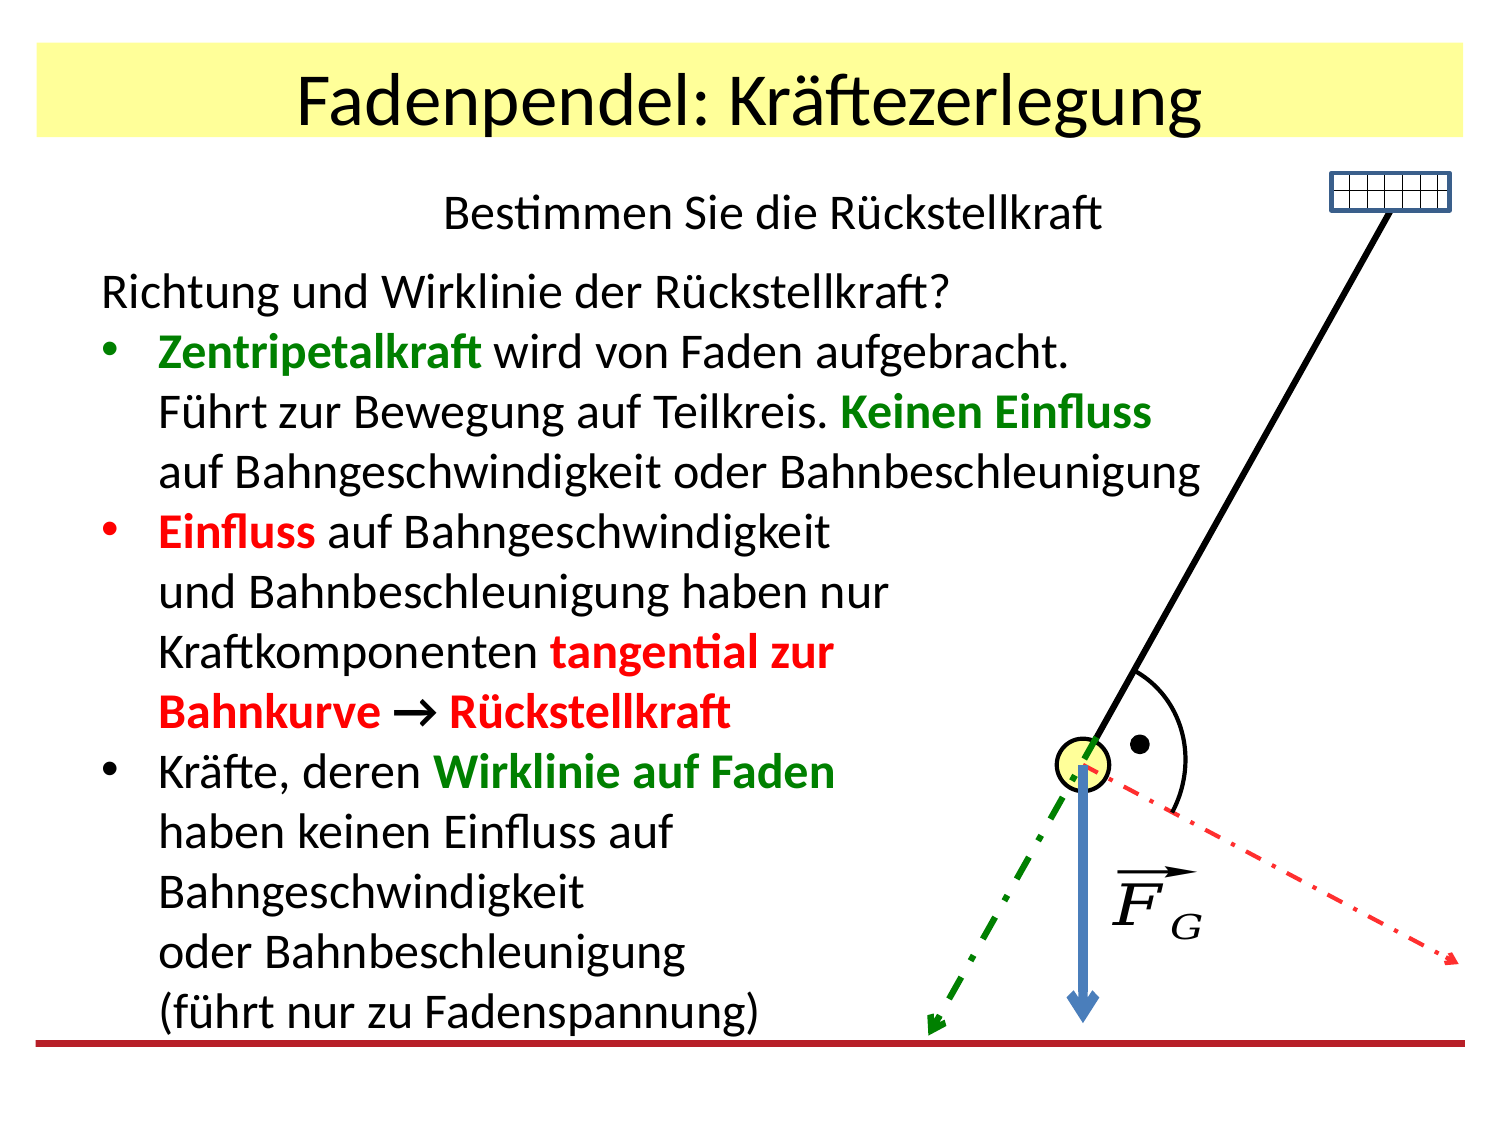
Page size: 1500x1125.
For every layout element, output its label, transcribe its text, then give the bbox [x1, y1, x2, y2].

text_box Bestimmen Sie die Rückstellkraft [428, 171, 1057, 247]
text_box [1056, 172, 1450, 763]
text_box Richtung und Wirklinie der Rückstellkraft? Zentripetalkraft wird von Faden aufgebracht. Führt zur Bewegung auf Teilkreis. Keinen Einfluss auf Bahngeschwindigkeit oder Bahnbeschleunigung Einfluss auf Bahngeschwindigkeit und Bahnbeschleunigung haben nur Kraftkomponenten tangential zur Bahnkurve → Rückstellkraft Kräfte, deren Wirklinie auf Faden haben keinen Einfluss auf Bahngeschwindigkeit oder Bahnbeschleunigung (führt nur zu Fadenspannung) [87, 250, 1217, 1046]
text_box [928, 736, 1097, 1036]
title Fadenpendel: Kräftezerlegung [41, 42, 1459, 149]
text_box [1103, 764, 1459, 965]
